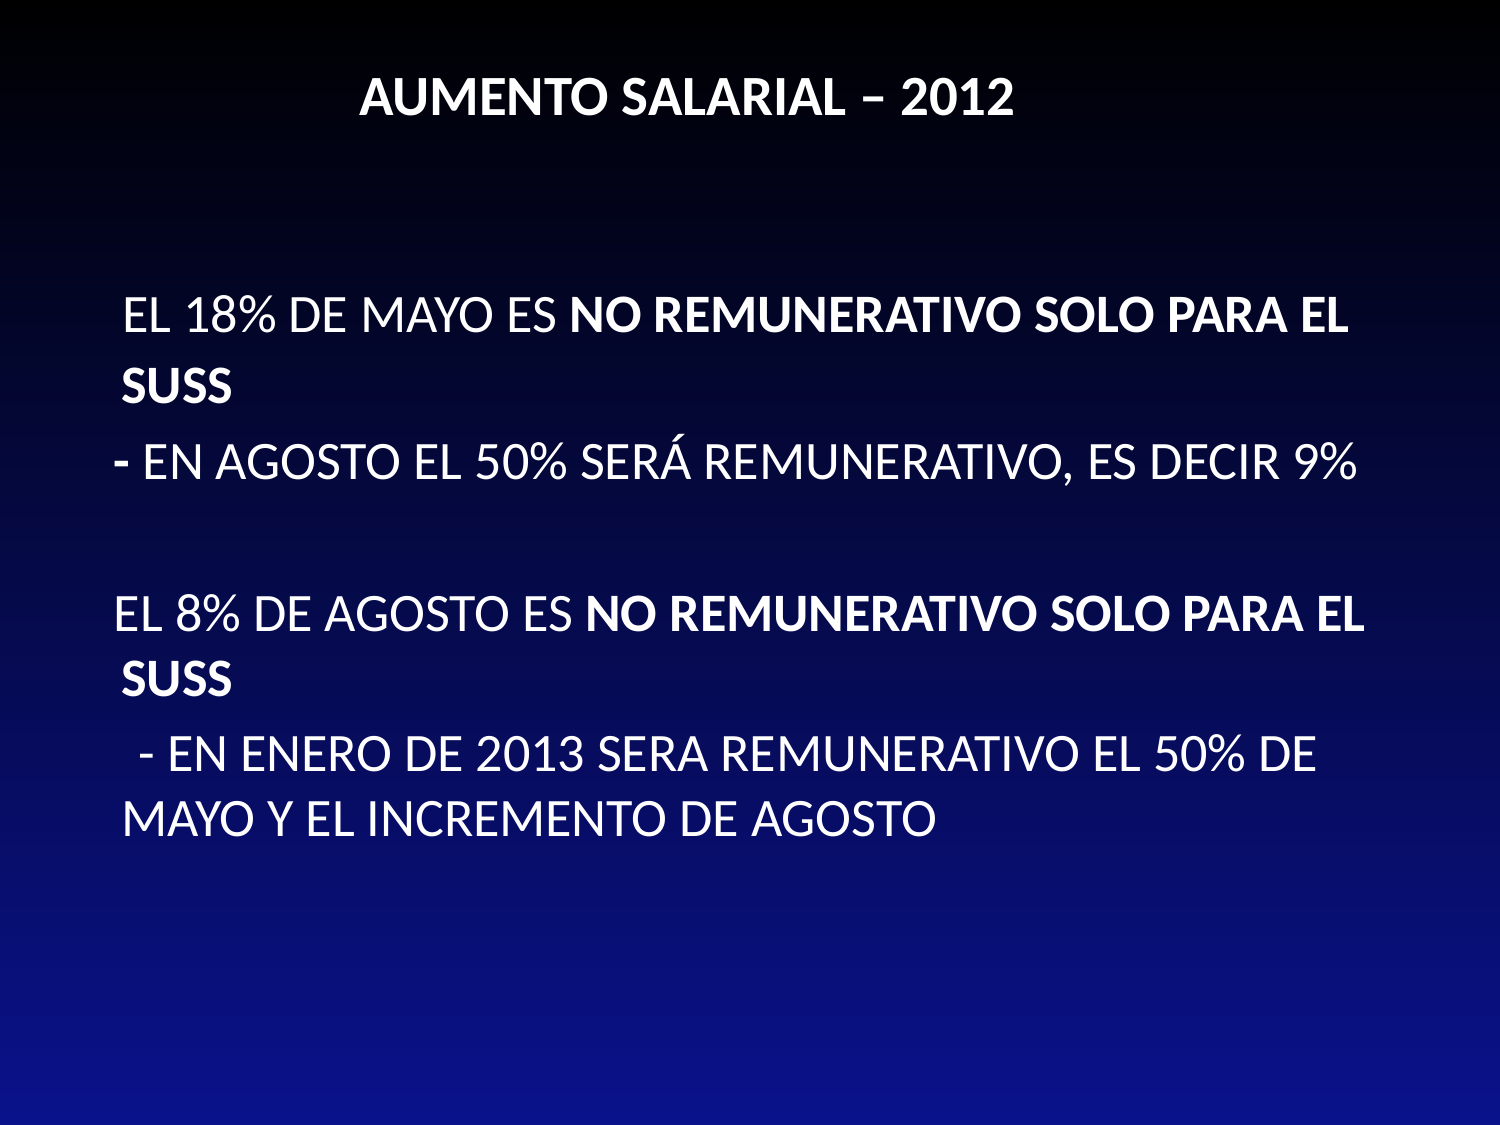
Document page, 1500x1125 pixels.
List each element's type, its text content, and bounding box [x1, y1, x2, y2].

title AUMENTO SALARIAL – 2012 [0, 58, 1376, 213]
list EL 18% DE MAYO ES NO REMUNERATIVO SOLO PARA EL SUSS - EN AGOSTO EL 50% SERÁ REMUNERATIVO, ES DECIR 9% EL 8% DE AGOSTO ES NO REMUNERATIVO SOLO PARA EL SUSS - EN ENERO DE 2013 SERA REMUNERATIVO EL 50% DE MAYO Y EL INCREMENTO DE AGOSTO [64, 247, 1376, 934]
